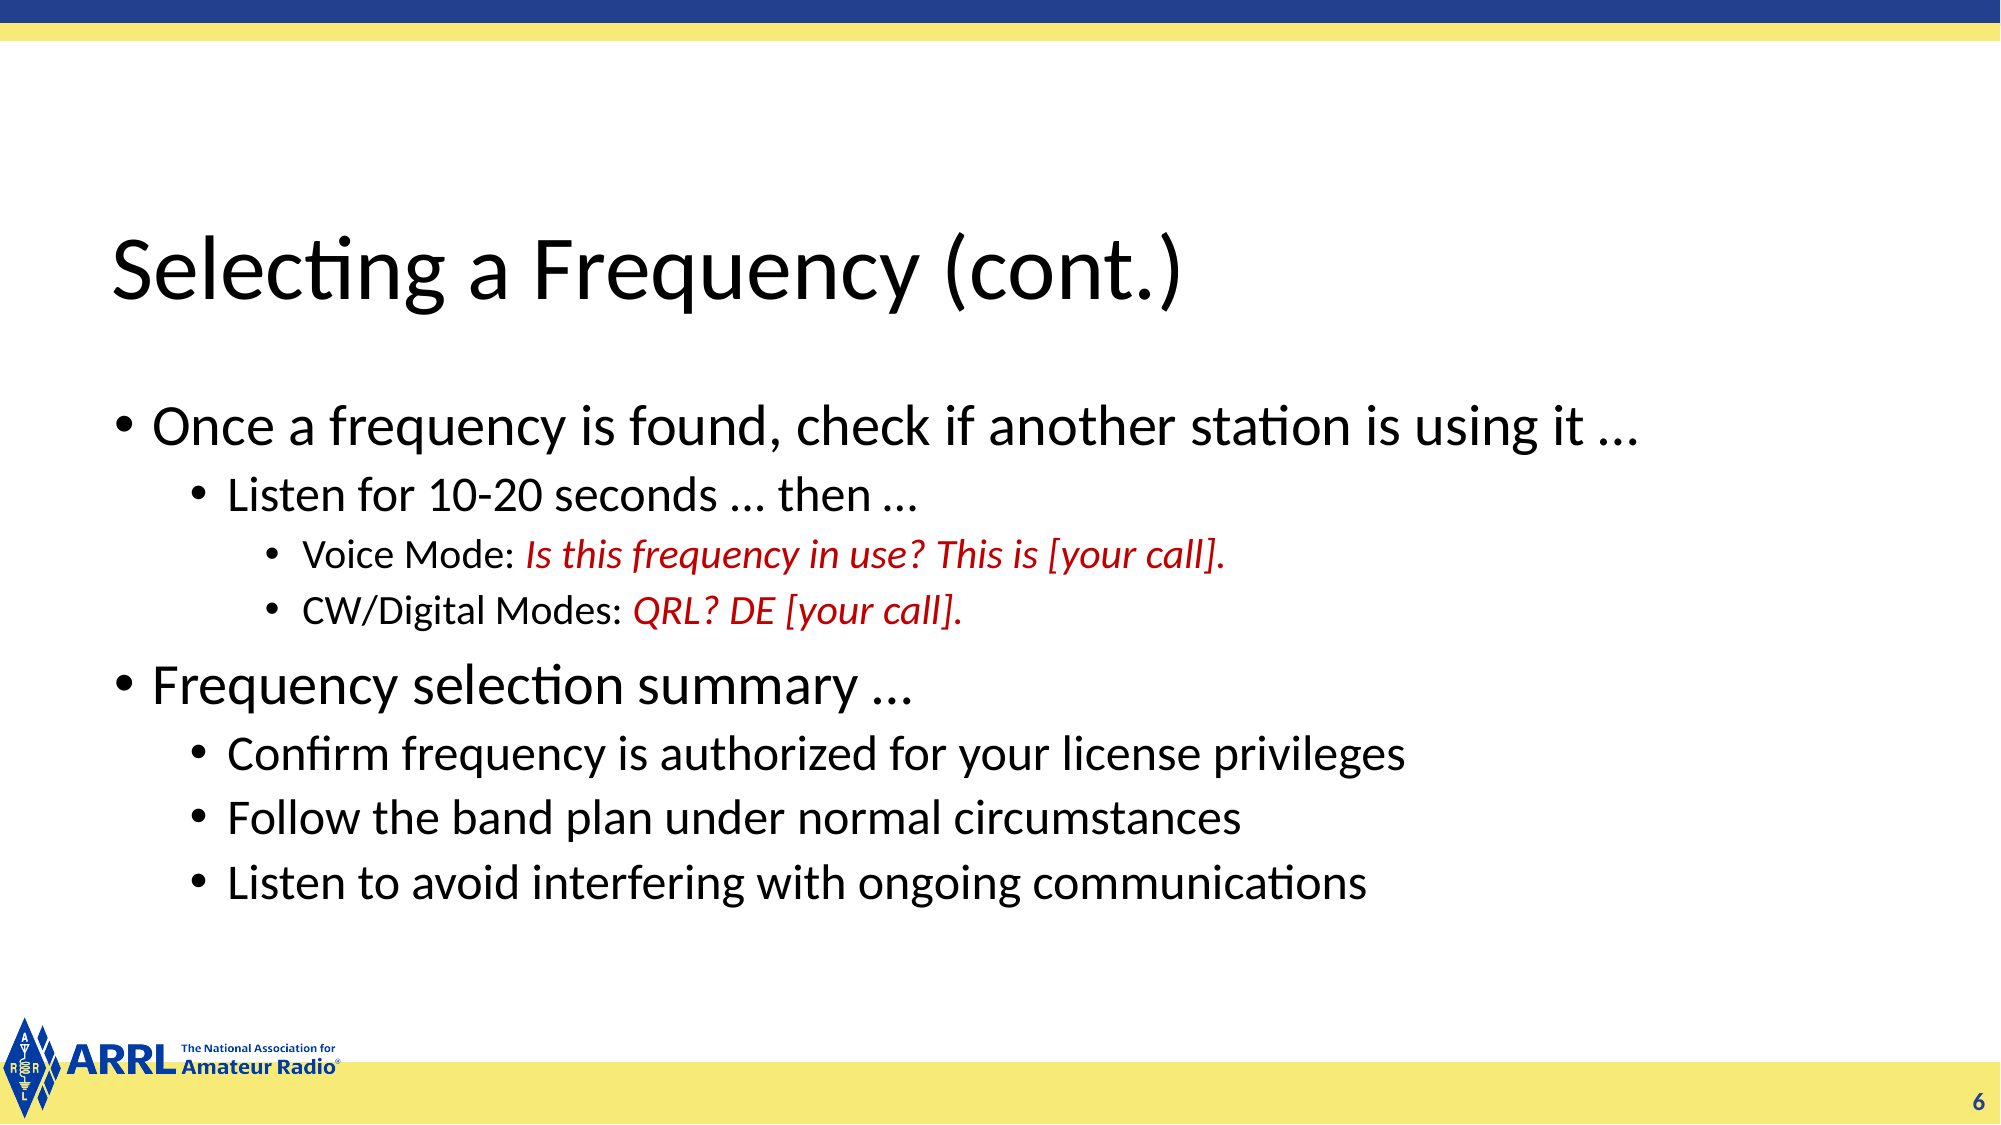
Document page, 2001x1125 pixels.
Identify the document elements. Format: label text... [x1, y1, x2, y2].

title Selecting a Frequency (cont.) [96, 212, 1897, 356]
picture [1, 1015, 342, 1121]
list Once a frequency is found, check if another station is using it … Listen for 10-20 seconds ... then … Voice Mode: Is this frequency in use? This is [your call]. CW/Digital Modes: QRL? DE [your call]. Frequency selection summary … Confirm frequency is authorized for your license privileges Follow the band plan under normal circumstances Listen to avoid interfering with ongoing communications [99, 387, 1900, 1075]
